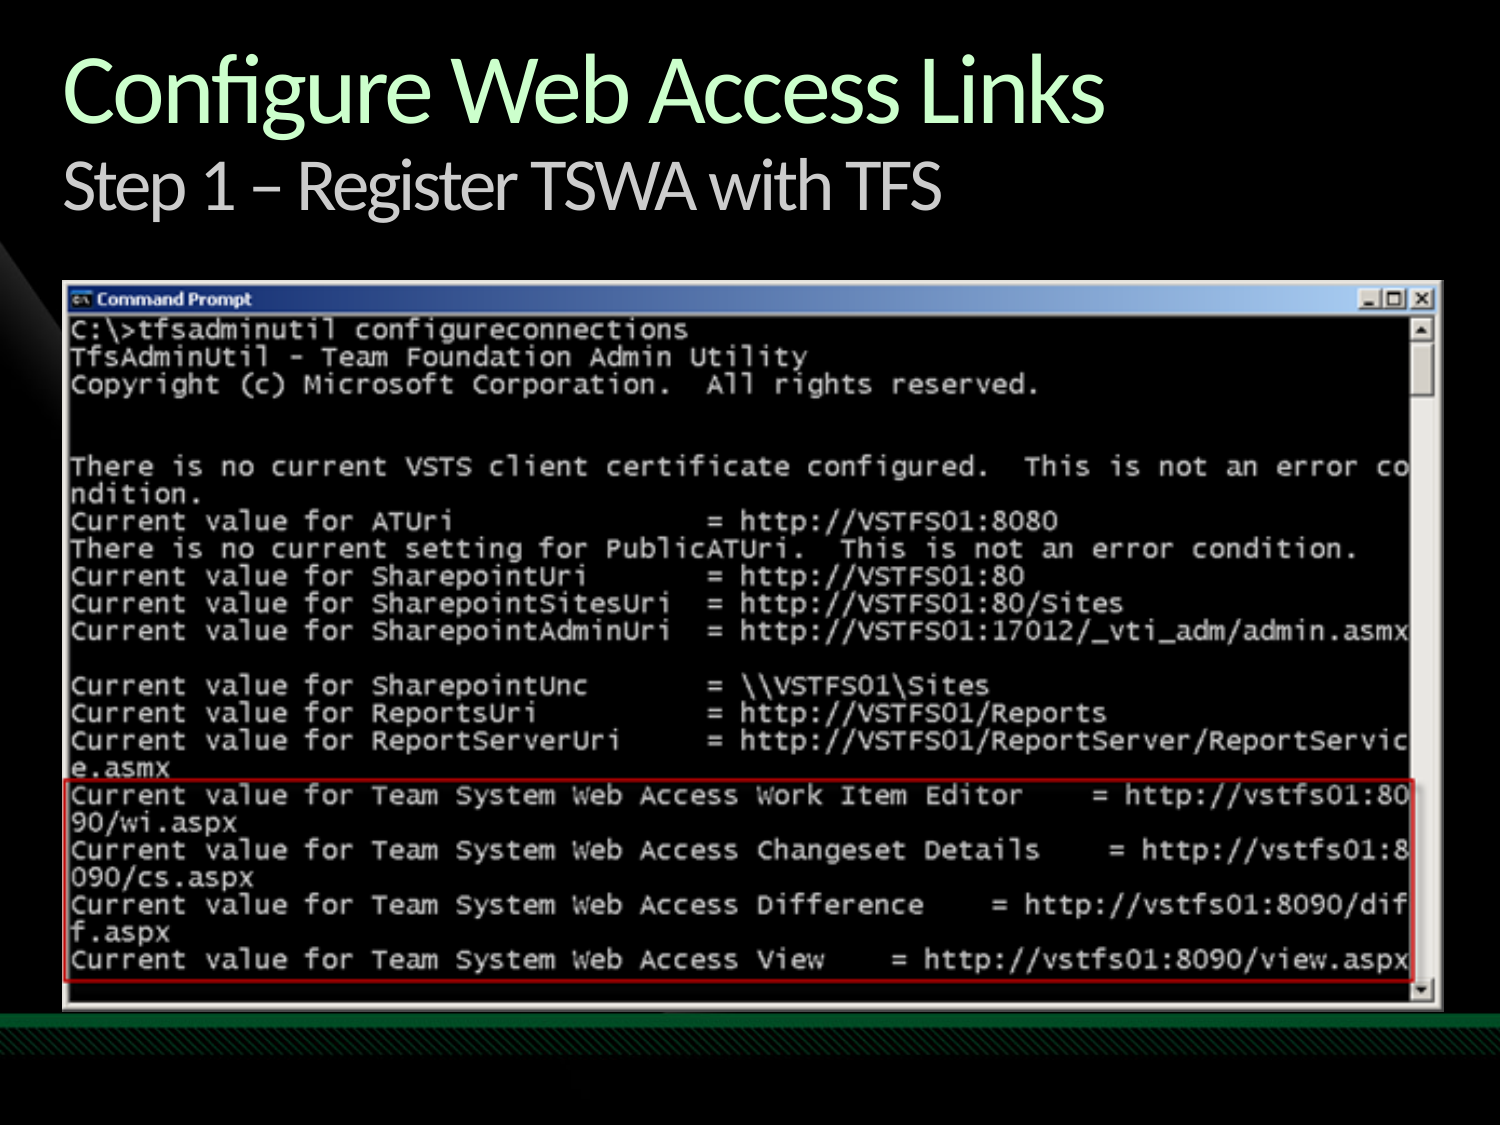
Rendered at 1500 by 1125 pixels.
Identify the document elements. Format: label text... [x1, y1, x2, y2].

picture [0, 0, 1500, 1125]
title Configure Web Access Links Step 1 – Register TSWA with TFS [62, 37, 1438, 147]
